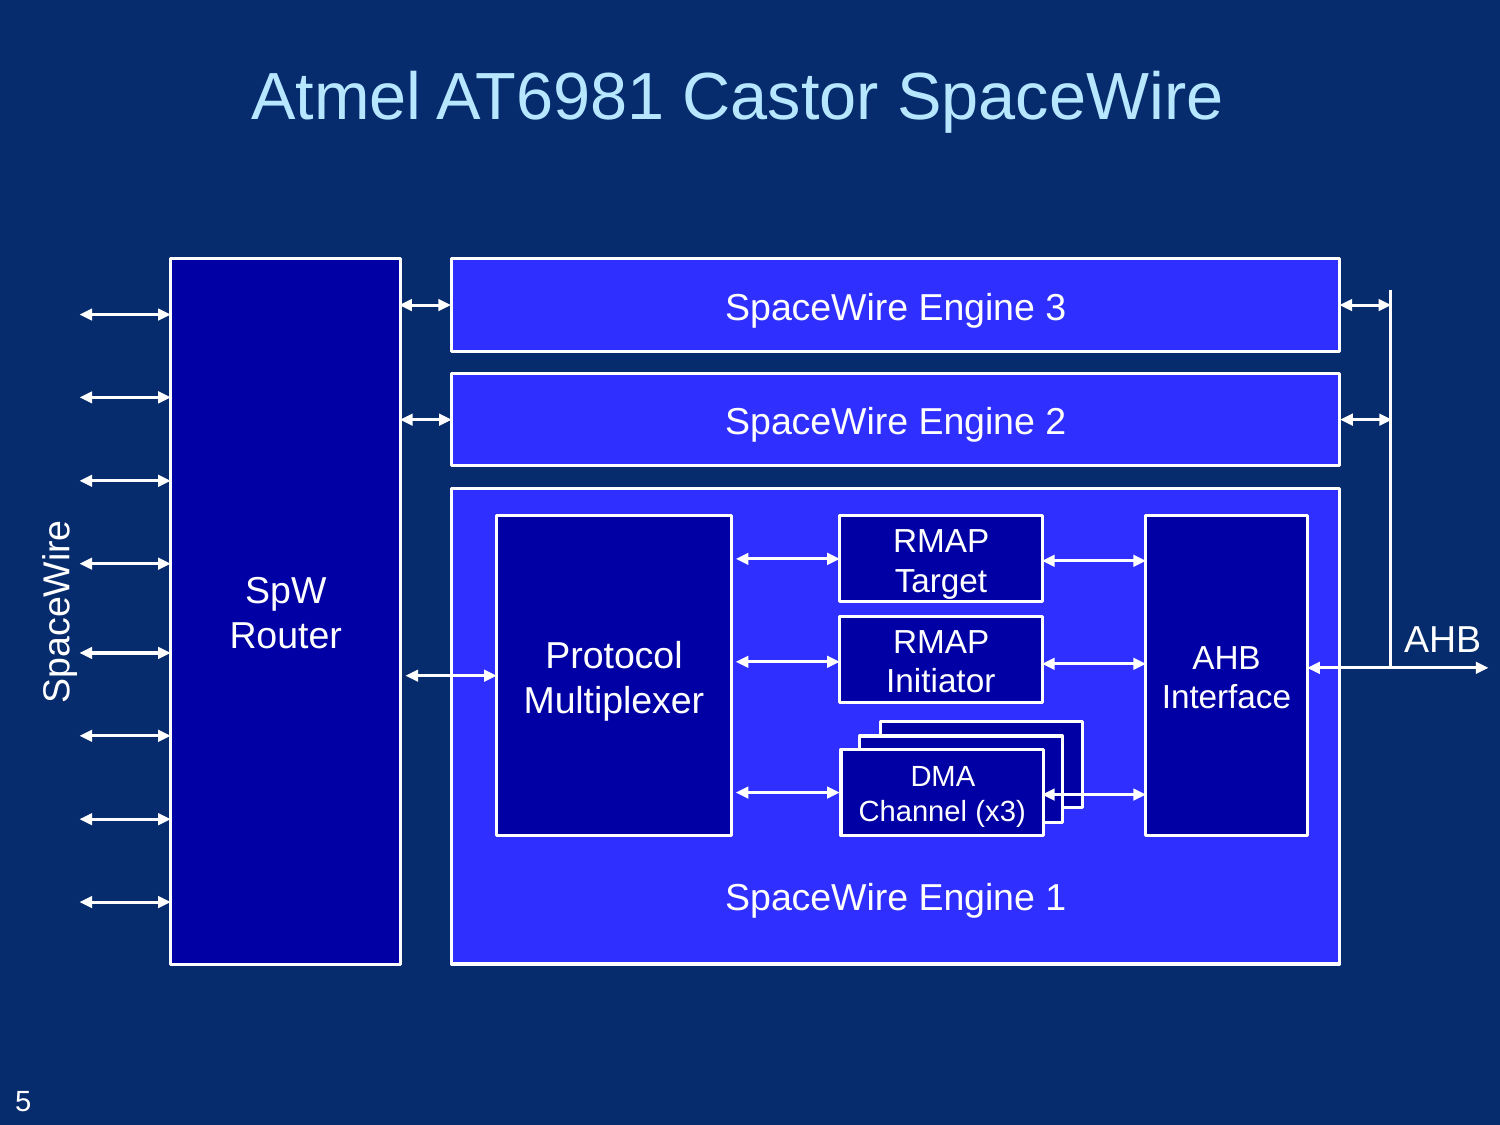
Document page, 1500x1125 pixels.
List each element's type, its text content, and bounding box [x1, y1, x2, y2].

slide_number 5 [0, 1046, 160, 1125]
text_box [24, 258, 1498, 965]
title Atmel AT6981 Castor SpaceWire [235, 24, 1500, 161]
